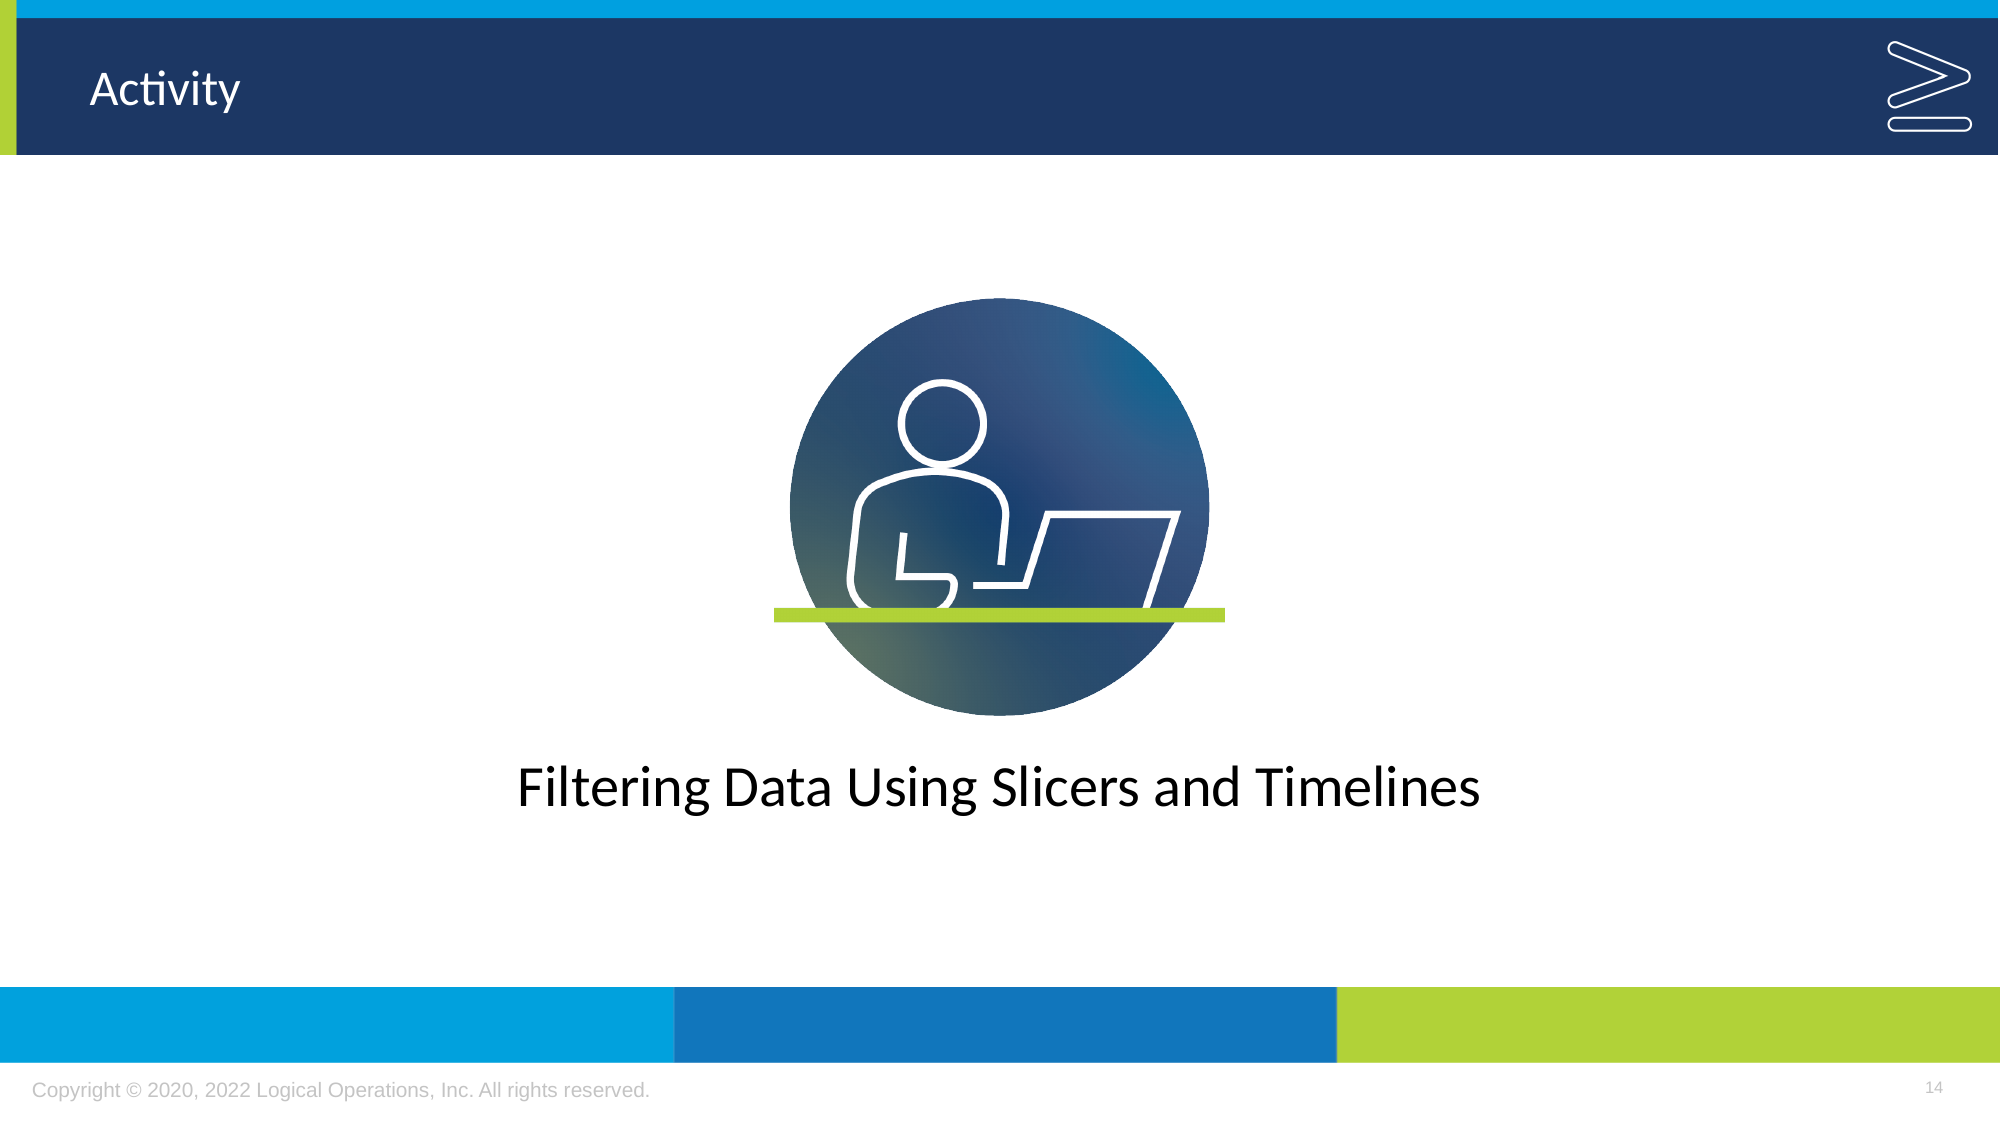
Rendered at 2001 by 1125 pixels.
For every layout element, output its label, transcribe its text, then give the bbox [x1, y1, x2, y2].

picture [0, 0, 1998, 155]
list Filtering Data Using Slicers and Timelines [125, 740, 1875, 841]
picture [674, 987, 2000, 1063]
slide_number 14 [1491, 1057, 1959, 1118]
picture [774, 298, 1225, 716]
